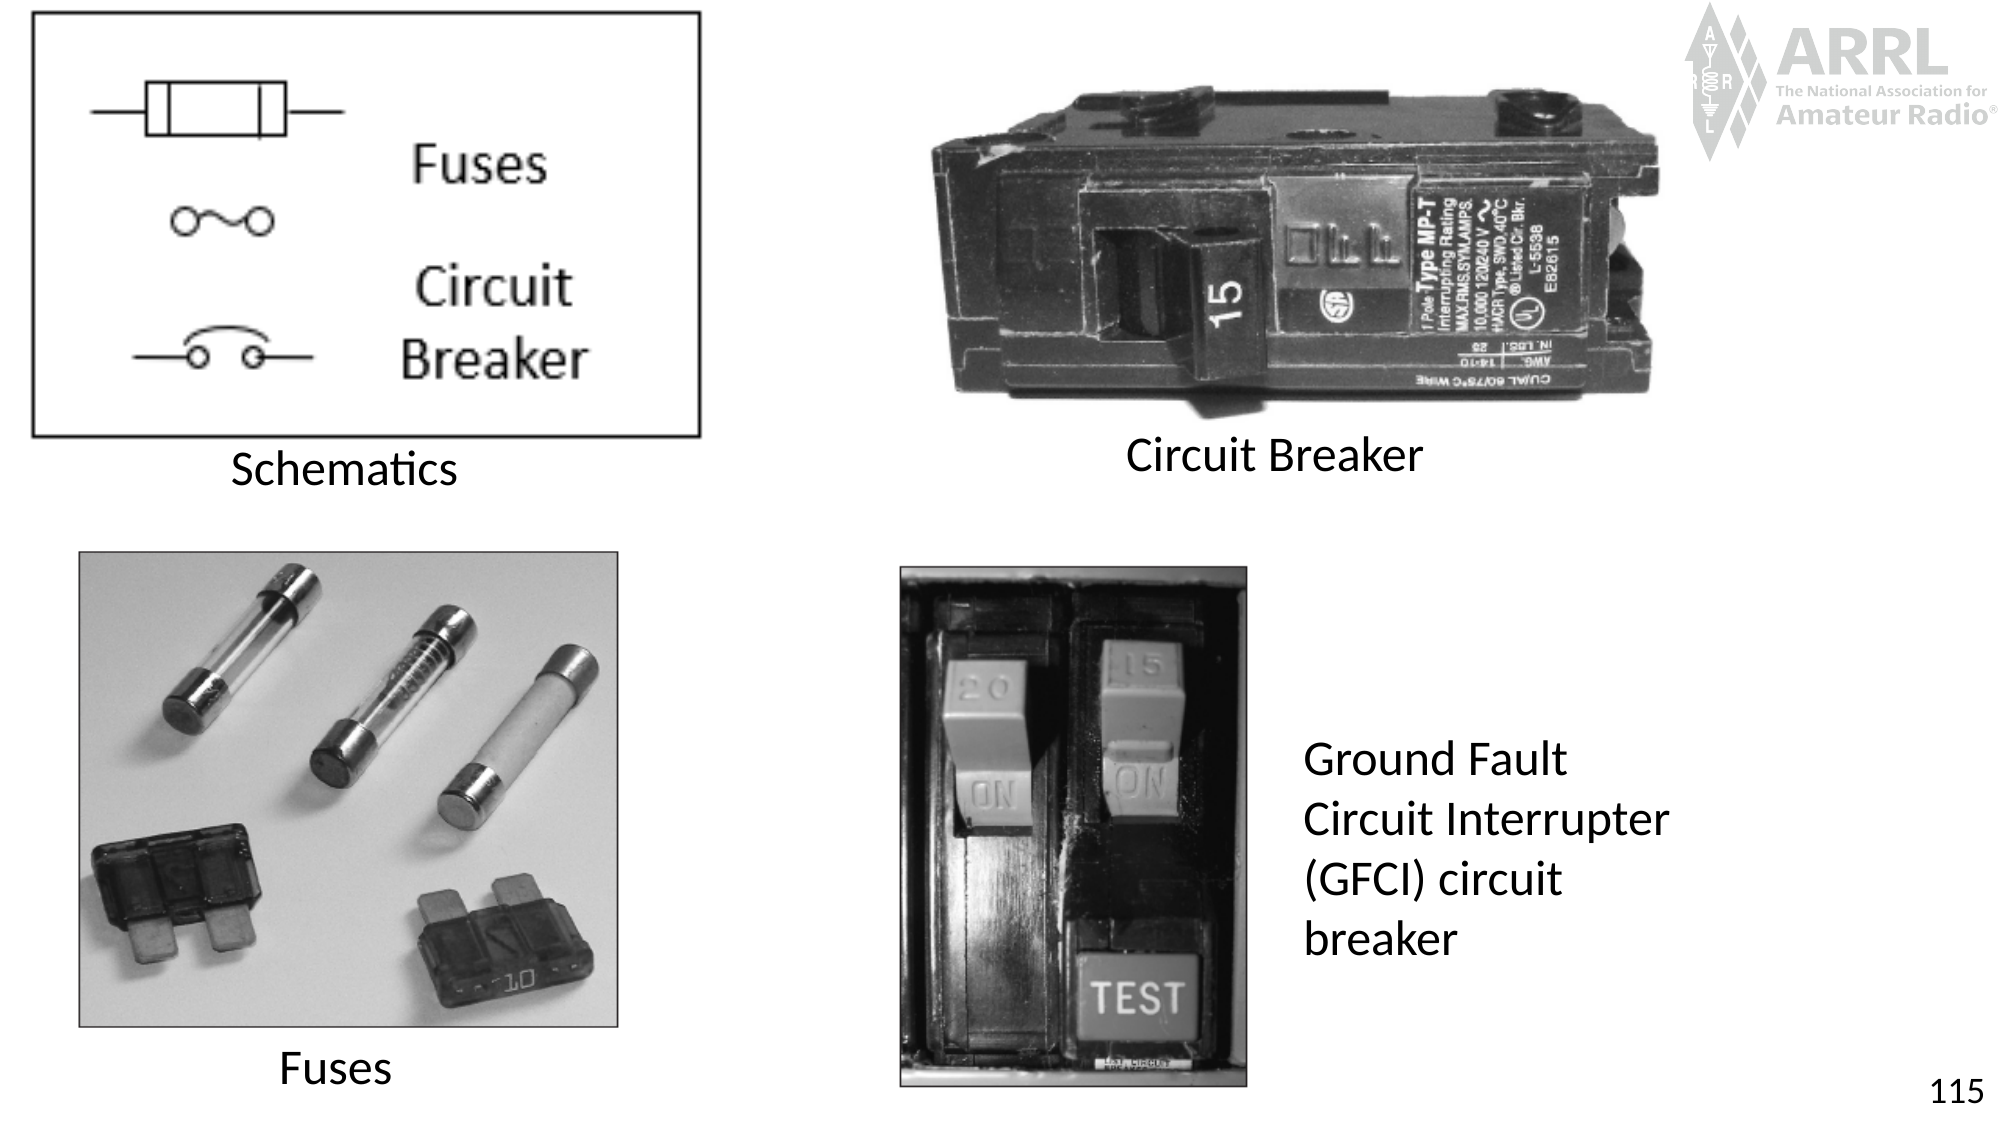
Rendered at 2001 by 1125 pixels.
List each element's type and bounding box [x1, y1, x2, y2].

text_box [71, 544, 628, 1100]
picture [1674, 0, 2000, 164]
text_box [23, 0, 725, 494]
text_box [889, 557, 1723, 1100]
text_box [917, 61, 1693, 490]
